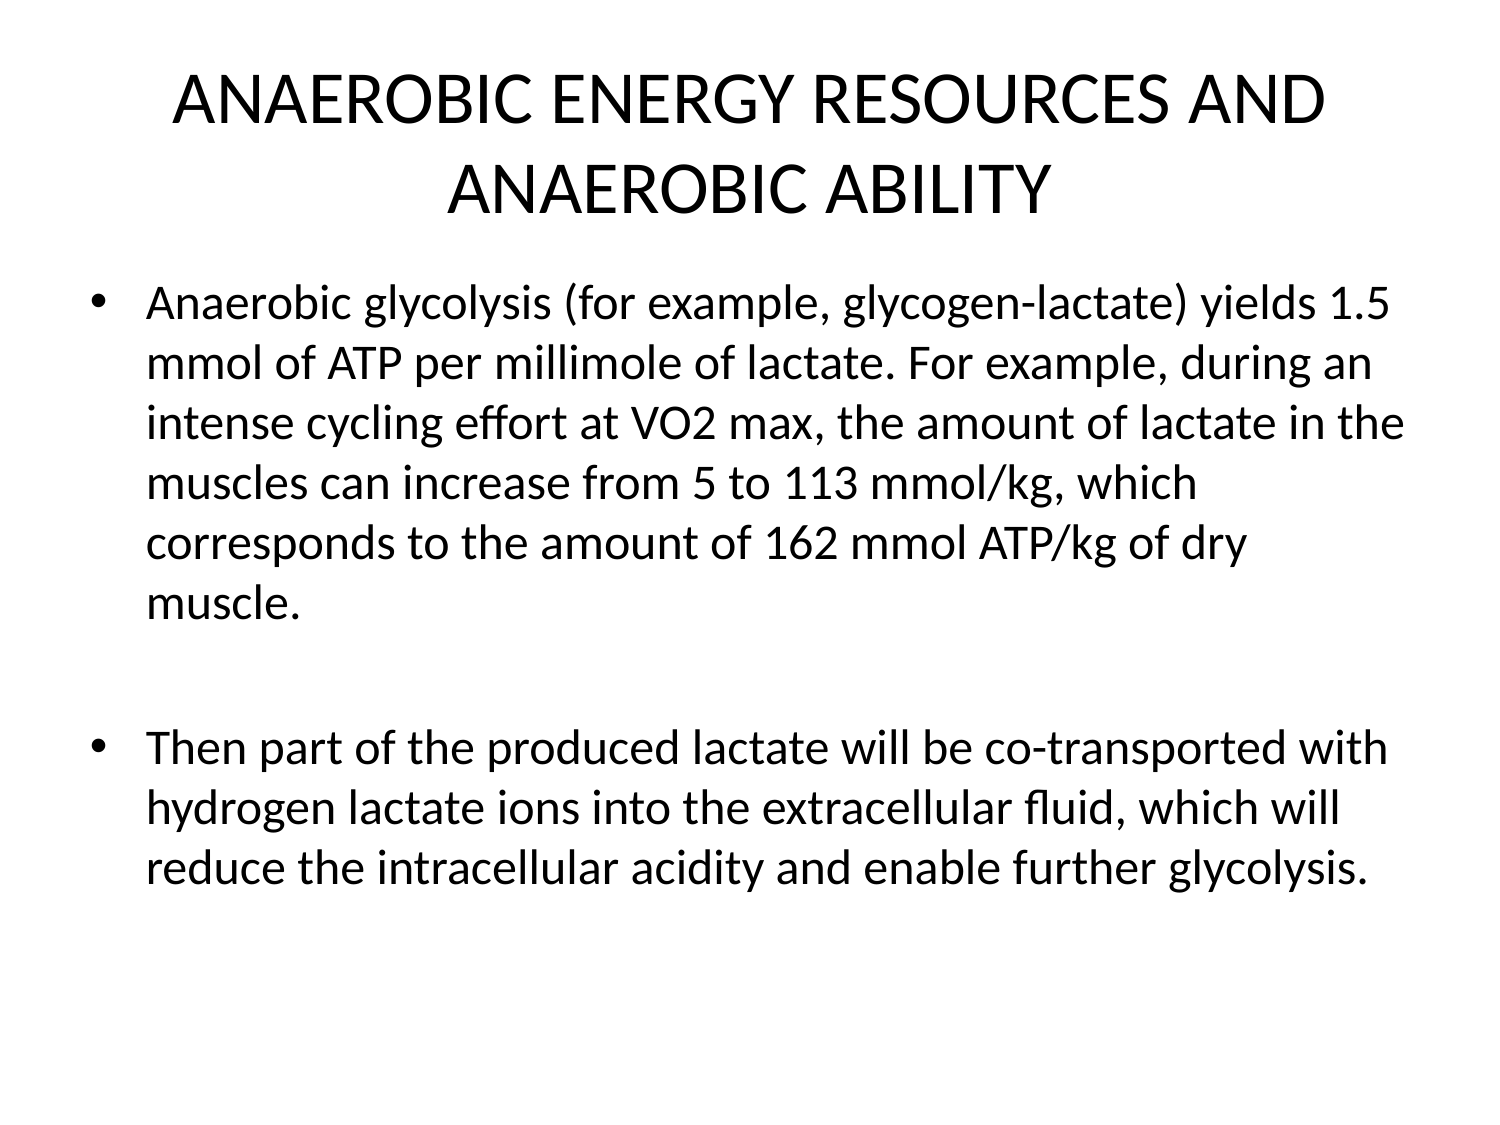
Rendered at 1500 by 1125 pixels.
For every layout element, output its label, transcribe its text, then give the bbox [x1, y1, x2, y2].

text_box ANAEROBIC ENERGY RESOURCES AND ANAEROBIC ABILITY [74, 45, 1425, 233]
text_box Anaerobic glycolysis (for example, glycogen-lactate) yields 1.5 mmol of ATP per millimole of lactate. For example, during an intense cycling effort at VO2 max, the amount of lactate in the muscles can increase from 5 to 113 mmol/kg, which corresponds to the amount of 162 mmol ATP/kg of dry muscle. Then part of the produced lactate will be co-transported with hydrogen lactate ions into the extracellular fluid, which will reduce the intracellular acidity and enable further glycolysis. [74, 262, 1425, 1050]
